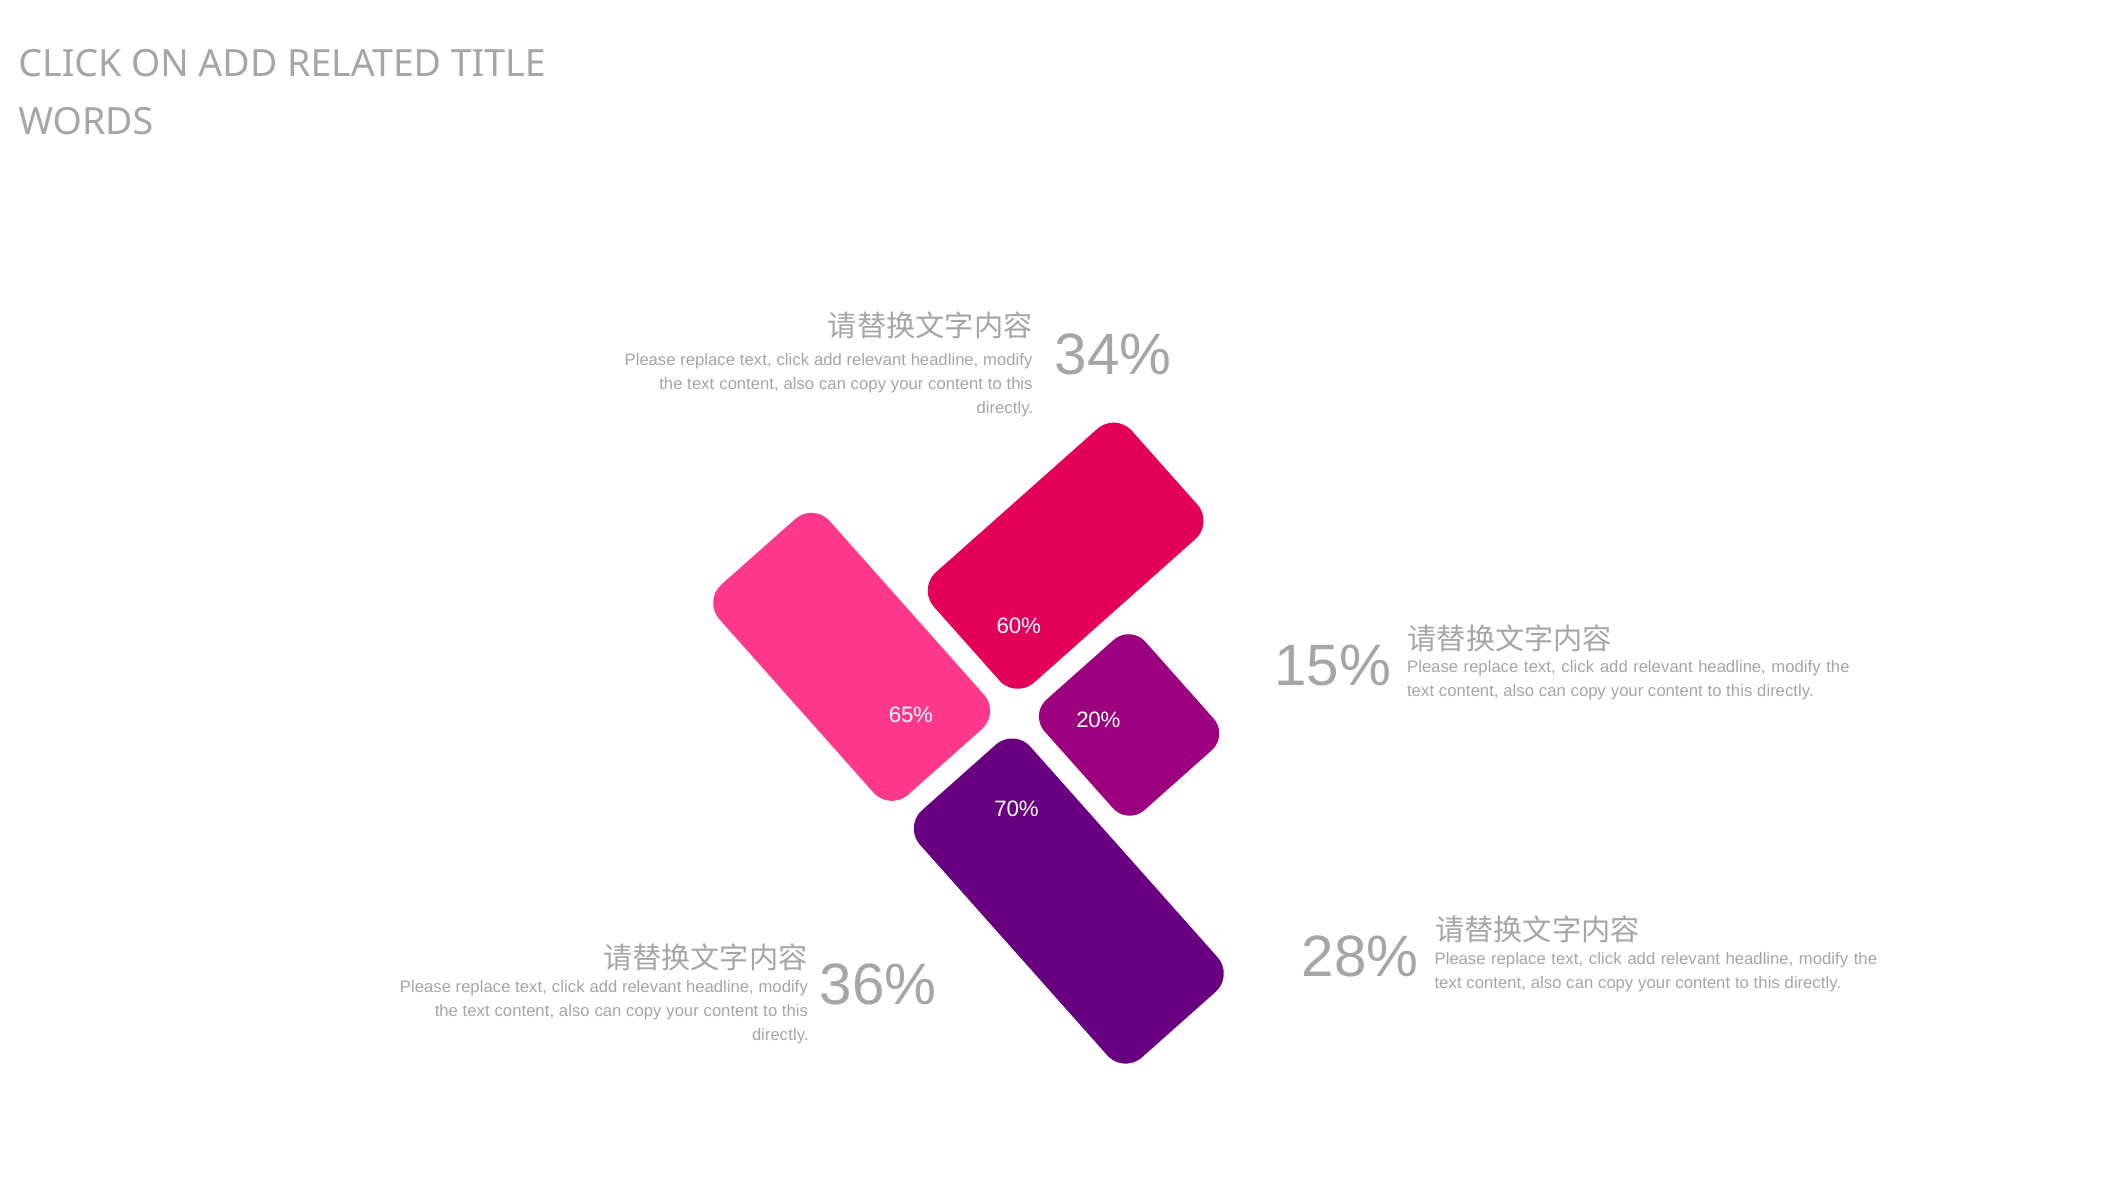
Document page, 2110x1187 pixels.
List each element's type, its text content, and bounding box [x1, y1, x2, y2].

text_box 请替换文字内容 [1407, 613, 1613, 652]
text_box 36% [819, 932, 937, 1017]
text_box [1037, 633, 1221, 817]
text_box 15% [1274, 613, 1392, 698]
text_box 65% [873, 687, 948, 734]
text_box Please replace text, click add relevant headline, modify the text content, also can copy your content to this directly. [1406, 652, 1851, 700]
text_box Please replace text, click add relevant headline, modify the text content, also can copy your content to this directly. [610, 344, 1034, 417]
text_box 28% [1301, 904, 1419, 989]
text_box CLICK ON ADD RELATED TITLE WORDS [3, 18, 595, 150]
text_box [912, 737, 1225, 1065]
text_box [712, 511, 992, 802]
text_box Please replace text, click add relevant headline, modify the text content, also can copy your content to this directly. [1434, 943, 1878, 992]
text_box Please replace text, click add relevant headline, modify the text content, also can copy your content to this directly. [385, 971, 809, 1044]
text_box 70% [979, 781, 1054, 829]
text_box 请替换文字内容 [603, 932, 809, 971]
text_box [926, 421, 1205, 690]
text_box 60% [981, 598, 1056, 646]
text_box 请替换文字内容 [827, 300, 1033, 342]
text_box 20% [1061, 692, 1136, 740]
text_box 请替换文字内容 [1435, 904, 1641, 943]
text_box 34% [1054, 302, 1172, 387]
